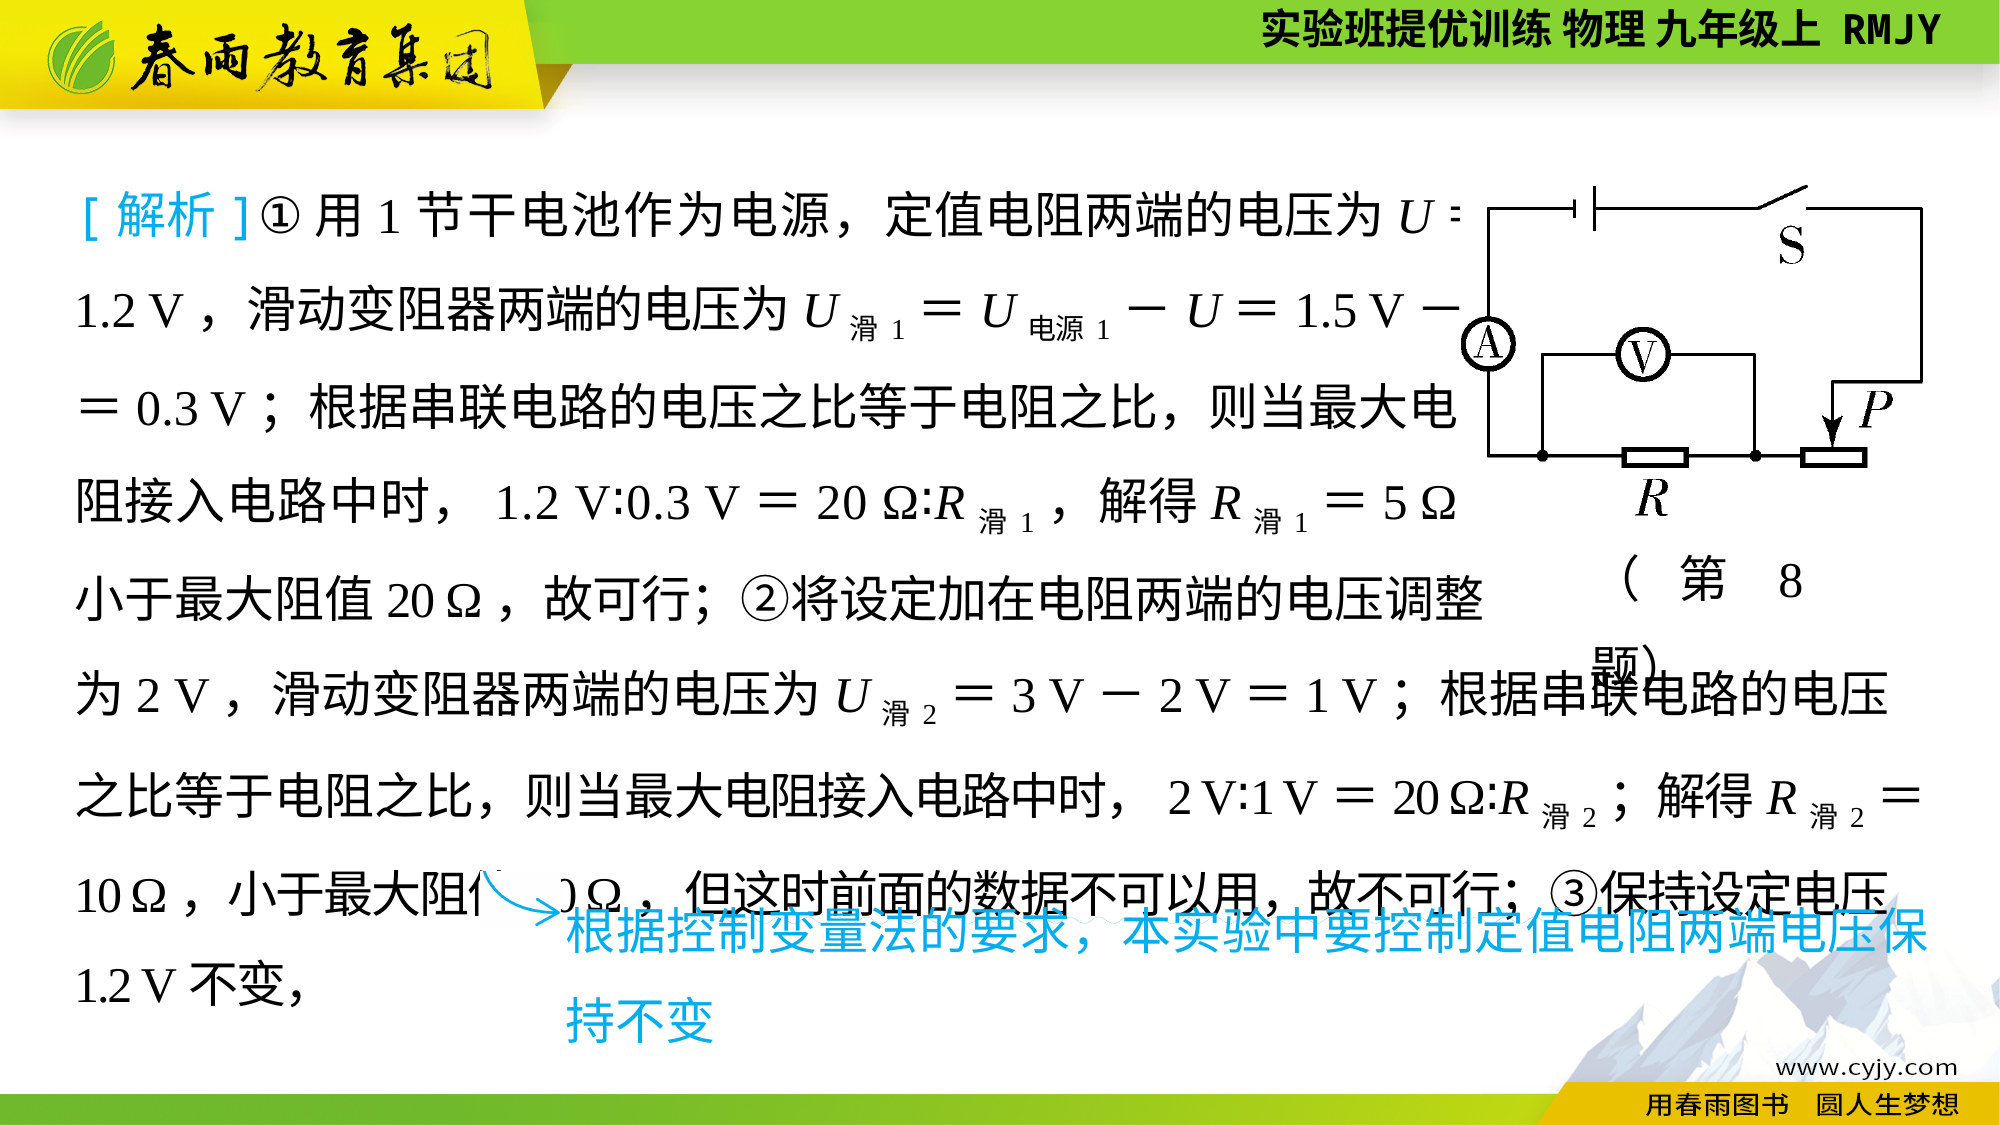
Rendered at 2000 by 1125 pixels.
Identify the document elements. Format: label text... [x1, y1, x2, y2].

list [解析]①用1节干电池作为电源，定值电阻两端的电压为U＝ 1.2 V，滑动变阻器两端的电压为U滑1＝U电源1－U＝1.5 V－1.2 V ＝0.3 V；根据串联电路的电压之比等于电阻之比，则当最大电 阻接入电路中时，1.2 V∶0.3 V＝20 Ω∶R滑1，解得R滑1＝5 Ω， 小于最大阻值20 Ω，故可行；②将设定加在电阻两端的电压调整 为2 V，滑动变阻器两端的电压为U滑2＝3 V－2 V＝1 V；根据串联电路的电压之比等于电阻之比，则当最大电阻接入电路中时，2 V∶1 V＝20 Ω∶R滑2；解得R滑2＝10 Ω，小于最大阻值20 Ω，但这时前面的数据不可以用，故不可行；③保持设定电压1.2 V不变， [59, 145, 1944, 888]
text_box （第8题） [1575, 543, 1830, 615]
text_box 根据控制变量法的要求，本实验中要控制定值电阻两端电压保持不变 [550, 861, 1944, 1057]
picture [0, 0, 2000, 1125]
